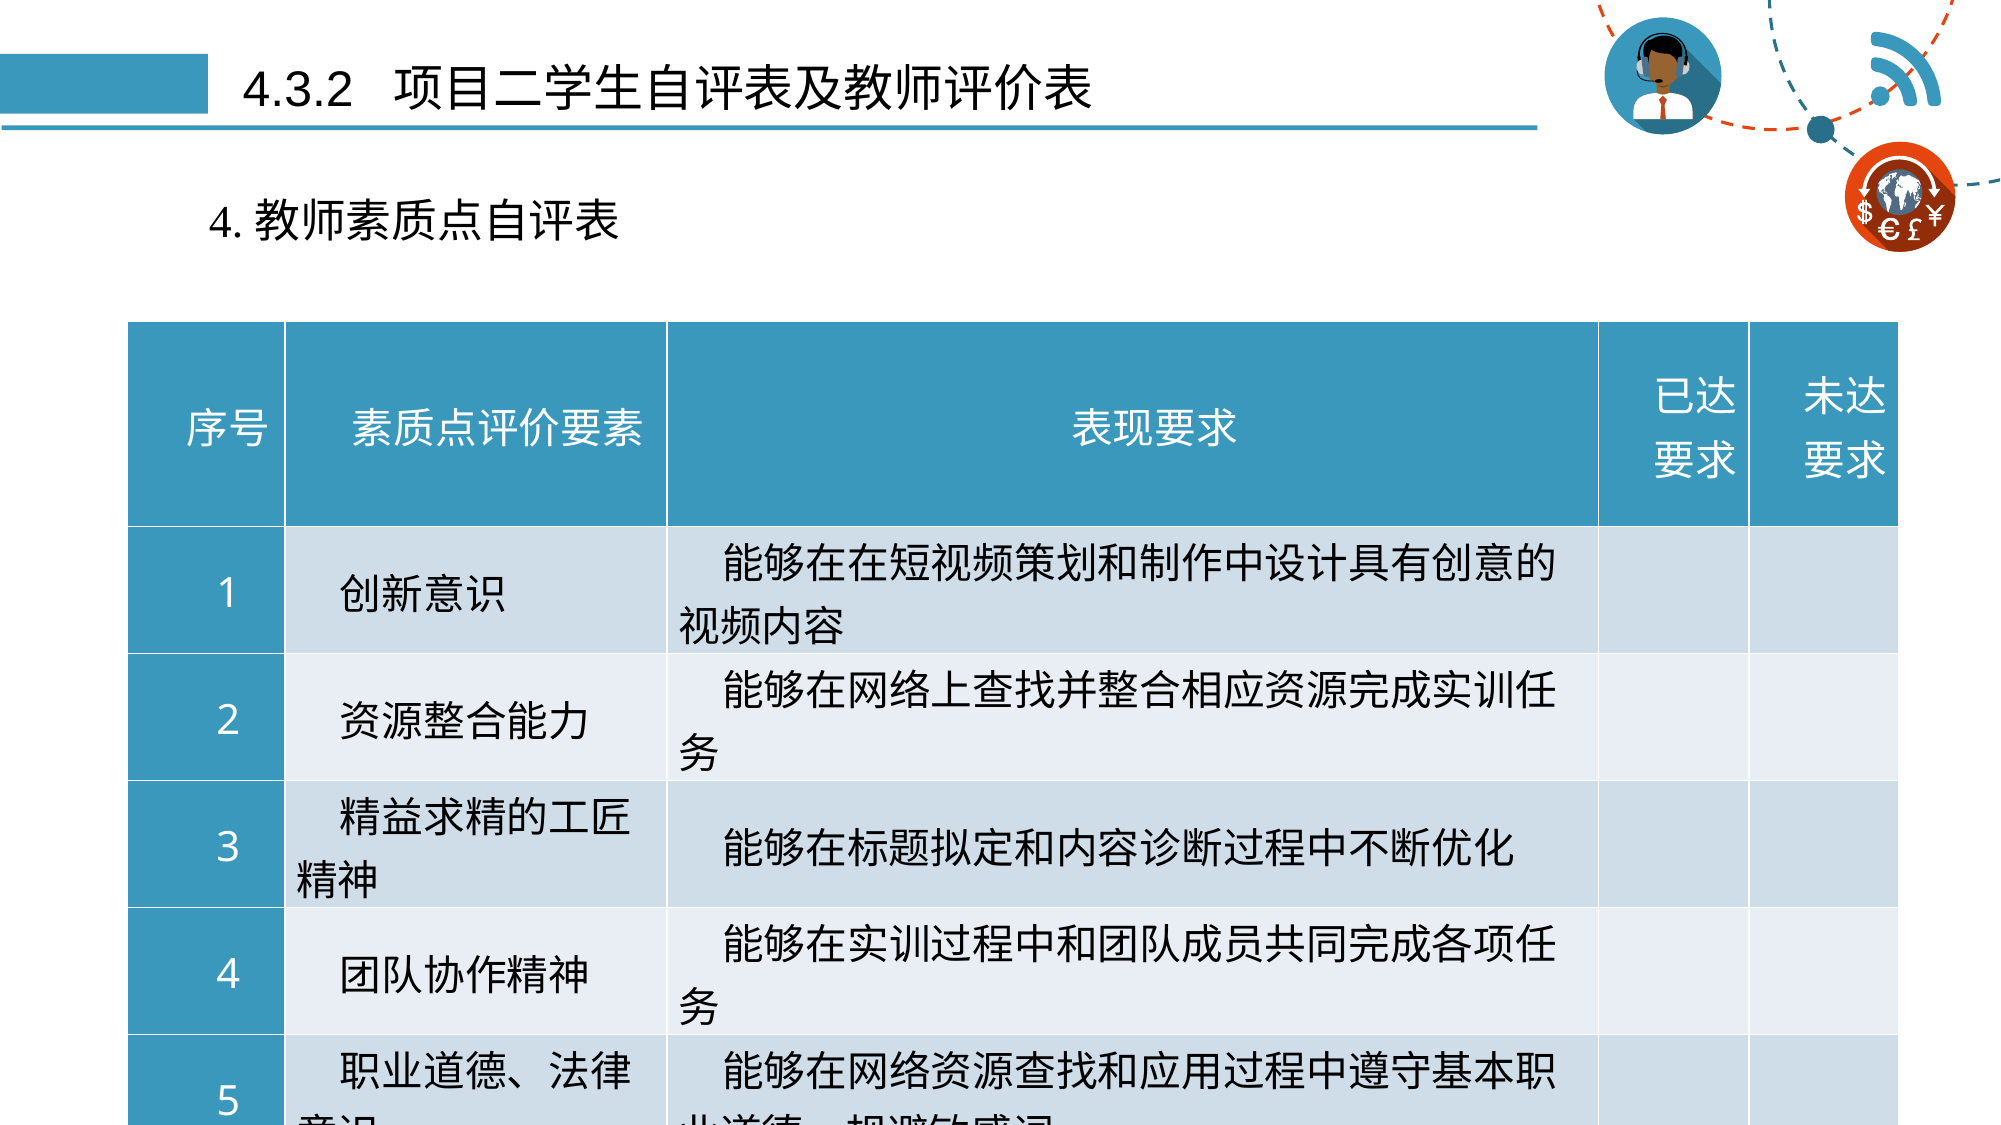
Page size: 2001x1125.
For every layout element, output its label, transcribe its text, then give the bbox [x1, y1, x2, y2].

title 4.3.2 项目二学生自评表及教师评价表 [222, 55, 1863, 127]
table_header 素质点评价要素 [286, 322, 666, 526]
table_cell 精益求精的工匠精神 [286, 781, 666, 907]
table_cell 1 [128, 527, 284, 653]
table_header 表现要求 [668, 322, 1598, 526]
table_cell 团队协作精神 [286, 908, 666, 1034]
table_cell 职业道德、法律意识 [286, 1035, 666, 1125]
table_cell [1750, 654, 1898, 780]
table_cell 创新意识 [286, 527, 666, 653]
table_header 序号 [128, 322, 284, 526]
table_cell 能够在实训过程中和团队成员共同完成各项任务 [668, 908, 1598, 1034]
table_cell 4 [128, 908, 284, 1034]
table_cell [1750, 527, 1898, 653]
list 4.教师素质点自评表 [100, 164, 1845, 1014]
table_cell [1599, 654, 1748, 780]
table_cell [1599, 908, 1748, 1034]
table_cell 能够在网络上查找并整合相应资源完成实训任务 [668, 654, 1598, 780]
table_cell [1750, 908, 1898, 1034]
table_cell 5 [128, 1035, 284, 1125]
table_cell [1750, 781, 1898, 907]
table_header 未达 要求 [1750, 322, 1898, 526]
table_cell 2 [128, 654, 284, 780]
table_cell 资源整合能力 [286, 654, 666, 780]
table_cell 能够在标题拟定和内容诊断过程中不断优化 [668, 781, 1598, 907]
table_cell [1599, 527, 1748, 653]
table_cell 能够在在短视频策划和制作中设计具有创意的视频内容 [668, 527, 1598, 653]
table_cell [1599, 1035, 1748, 1125]
table_cell 3 [128, 781, 284, 907]
table_cell [1750, 1035, 1898, 1125]
table_cell 能够在网络资源查找和应用过程中遵守基本职业道德，规避敏感词 [668, 1035, 1598, 1125]
table_header 已达 要求 [1599, 322, 1748, 526]
table_cell [1599, 781, 1748, 907]
